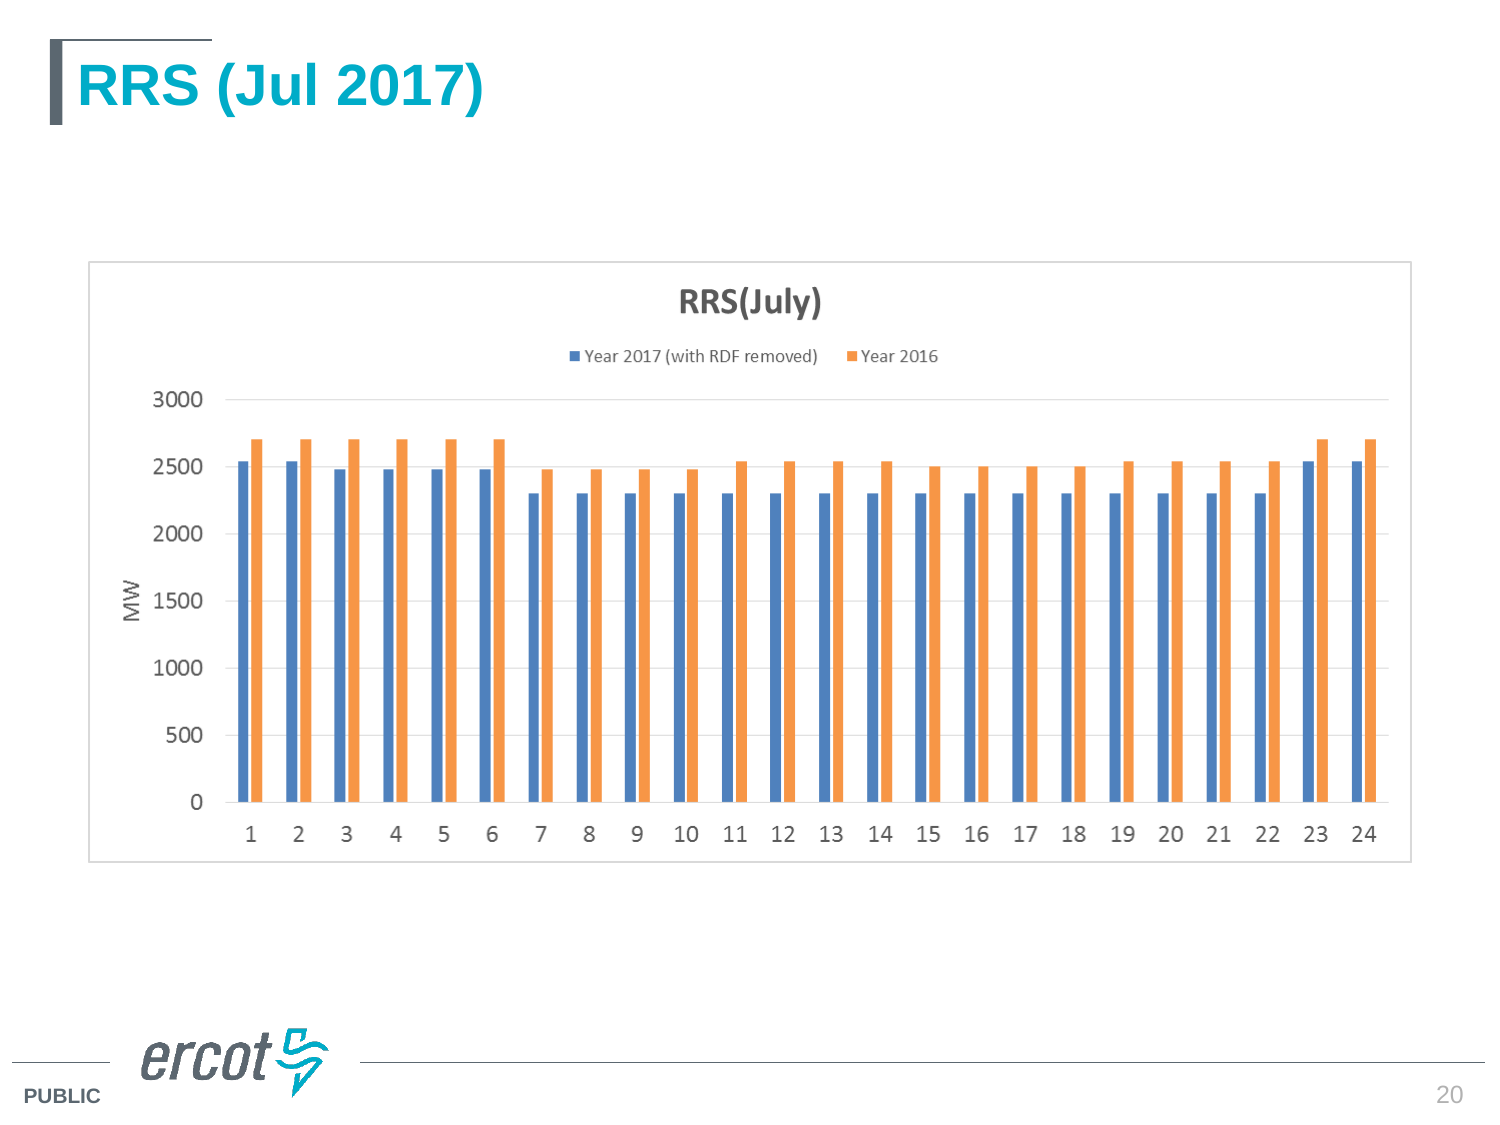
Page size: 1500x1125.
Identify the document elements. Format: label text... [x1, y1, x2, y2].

title RRS (Jul 2017) [62, 39, 1450, 228]
picture [88, 261, 1412, 864]
slide_number 20 [1412, 1076, 1488, 1112]
picture [137, 1024, 332, 1100]
